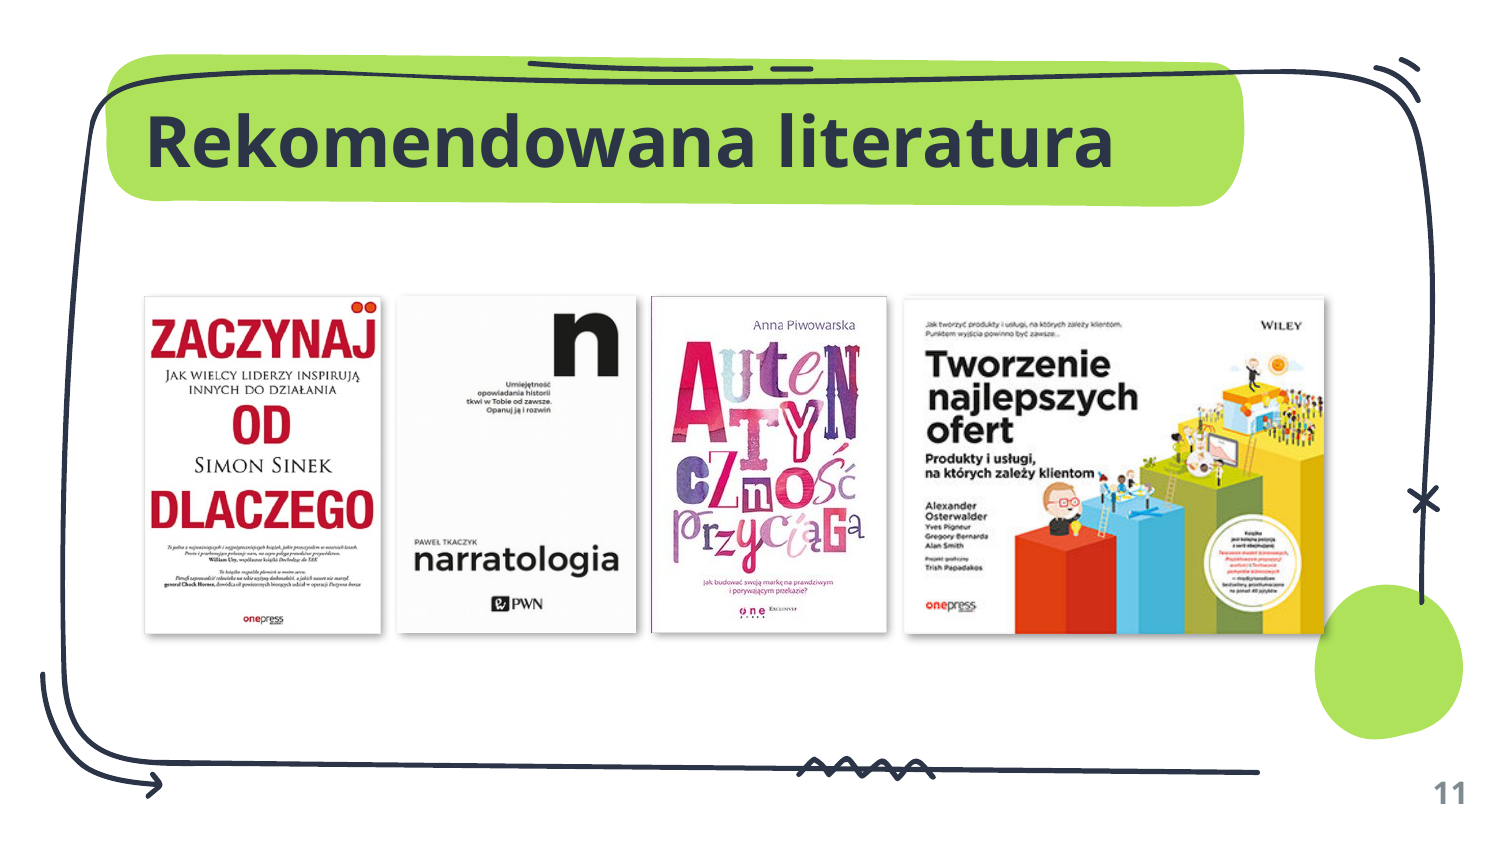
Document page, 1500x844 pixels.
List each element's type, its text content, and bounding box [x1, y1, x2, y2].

title Rekomendowana literatura [144, 112, 1200, 178]
picture [144, 296, 381, 634]
picture [396, 296, 636, 634]
picture [651, 296, 887, 633]
picture [903, 296, 1325, 634]
slide_number 11 [1378, 769, 1469, 820]
